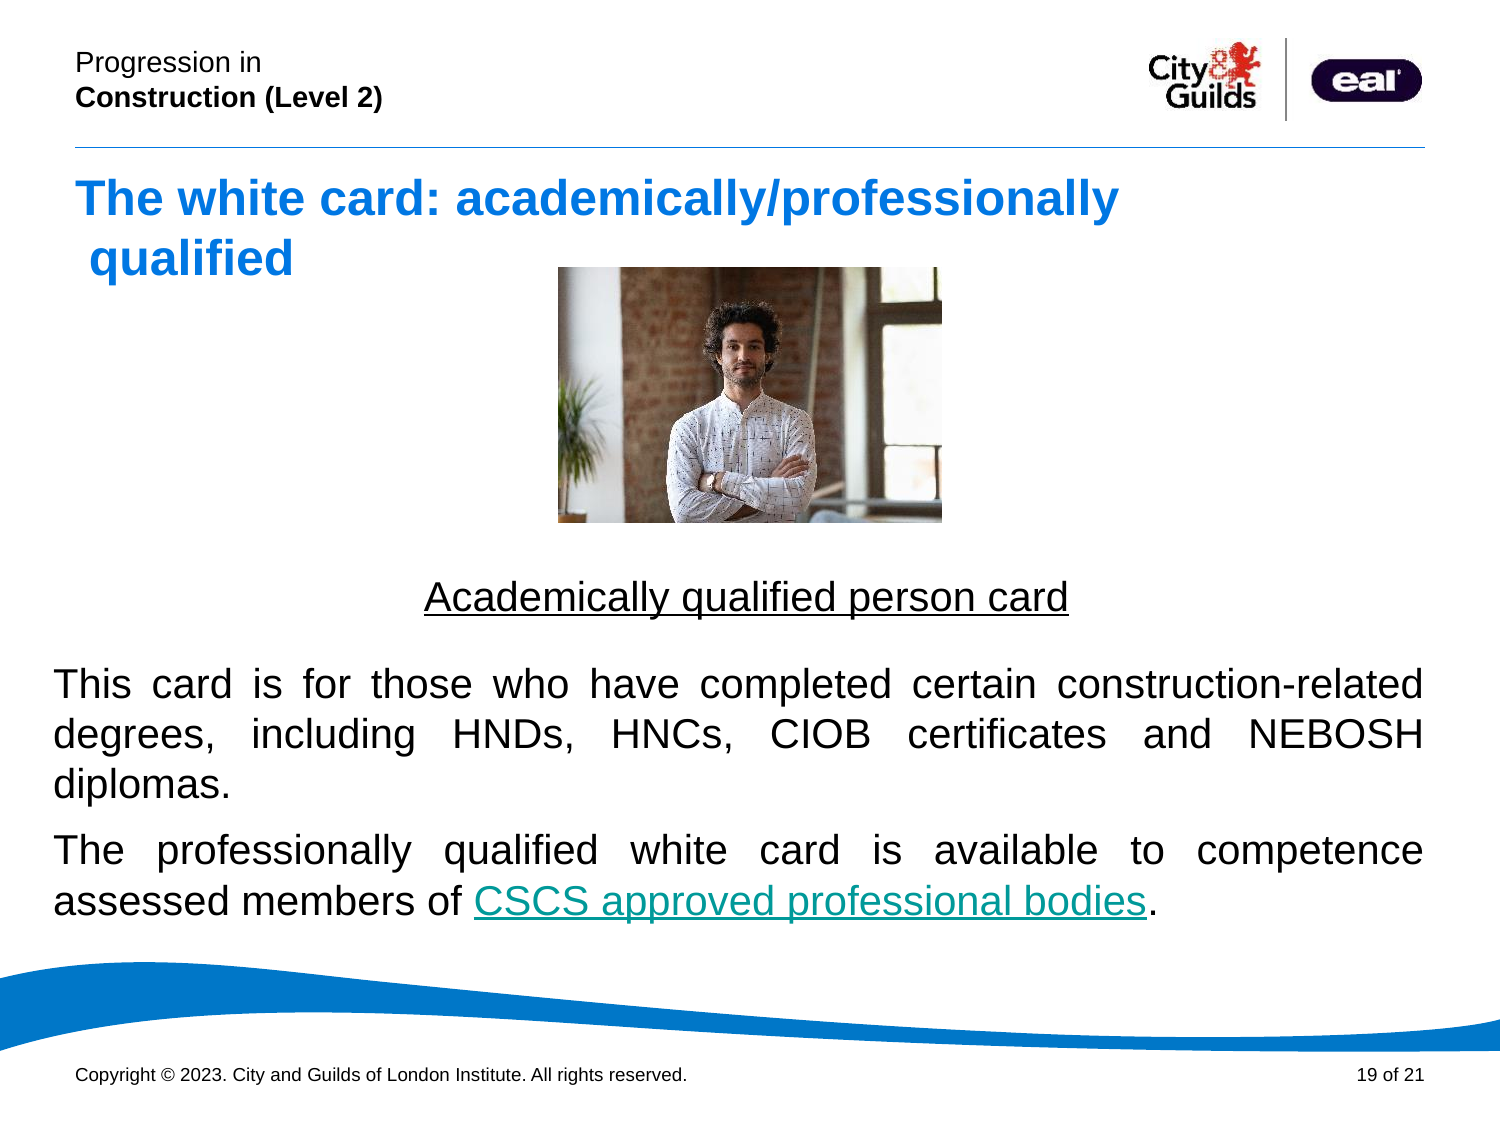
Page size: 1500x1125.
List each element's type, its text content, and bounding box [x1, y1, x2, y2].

picture [1149, 38, 1422, 121]
picture [557, 266, 943, 524]
title The white card: academically/professionally qualified [74, 165, 1426, 229]
text_box This card is for those who have completed certain construction-related degrees, including HNDs, HNCs, CIOB certificates and NEBOSH diplomas. [53, 656, 1425, 929]
text_box Academically qualified person card [408, 562, 1092, 627]
list The professionally qualified white card is available to competence assessed members of CSCS approved professional bodies. [52, 823, 1426, 1081]
